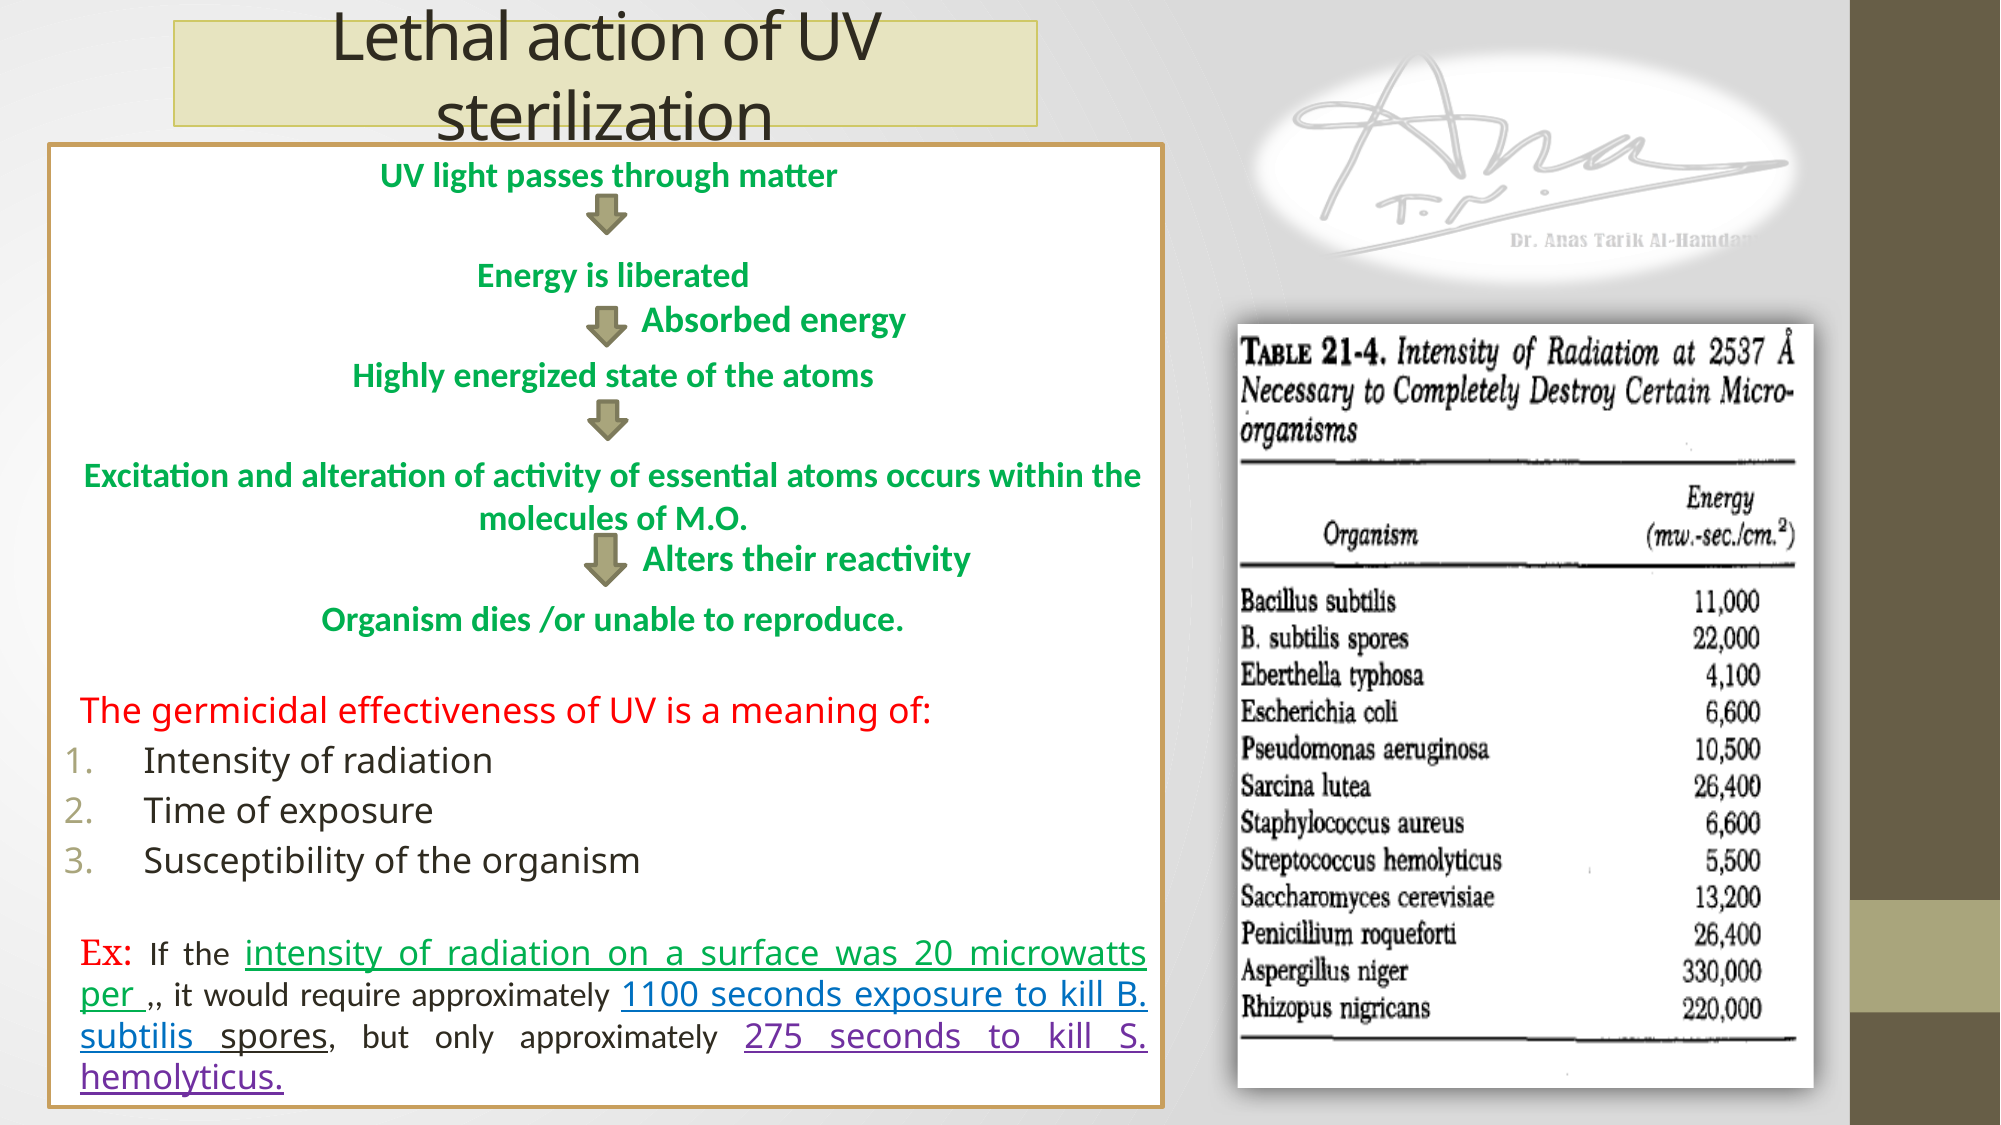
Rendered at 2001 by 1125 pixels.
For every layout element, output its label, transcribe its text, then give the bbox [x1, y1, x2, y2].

title Lethal action of UV sterilization [173, 20, 1038, 127]
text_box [1236, 36, 1815, 1088]
text_box Absorbed energy [638, 288, 993, 348]
text_box Alters their reactivity [637, 526, 987, 587]
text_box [585, 195, 628, 586]
